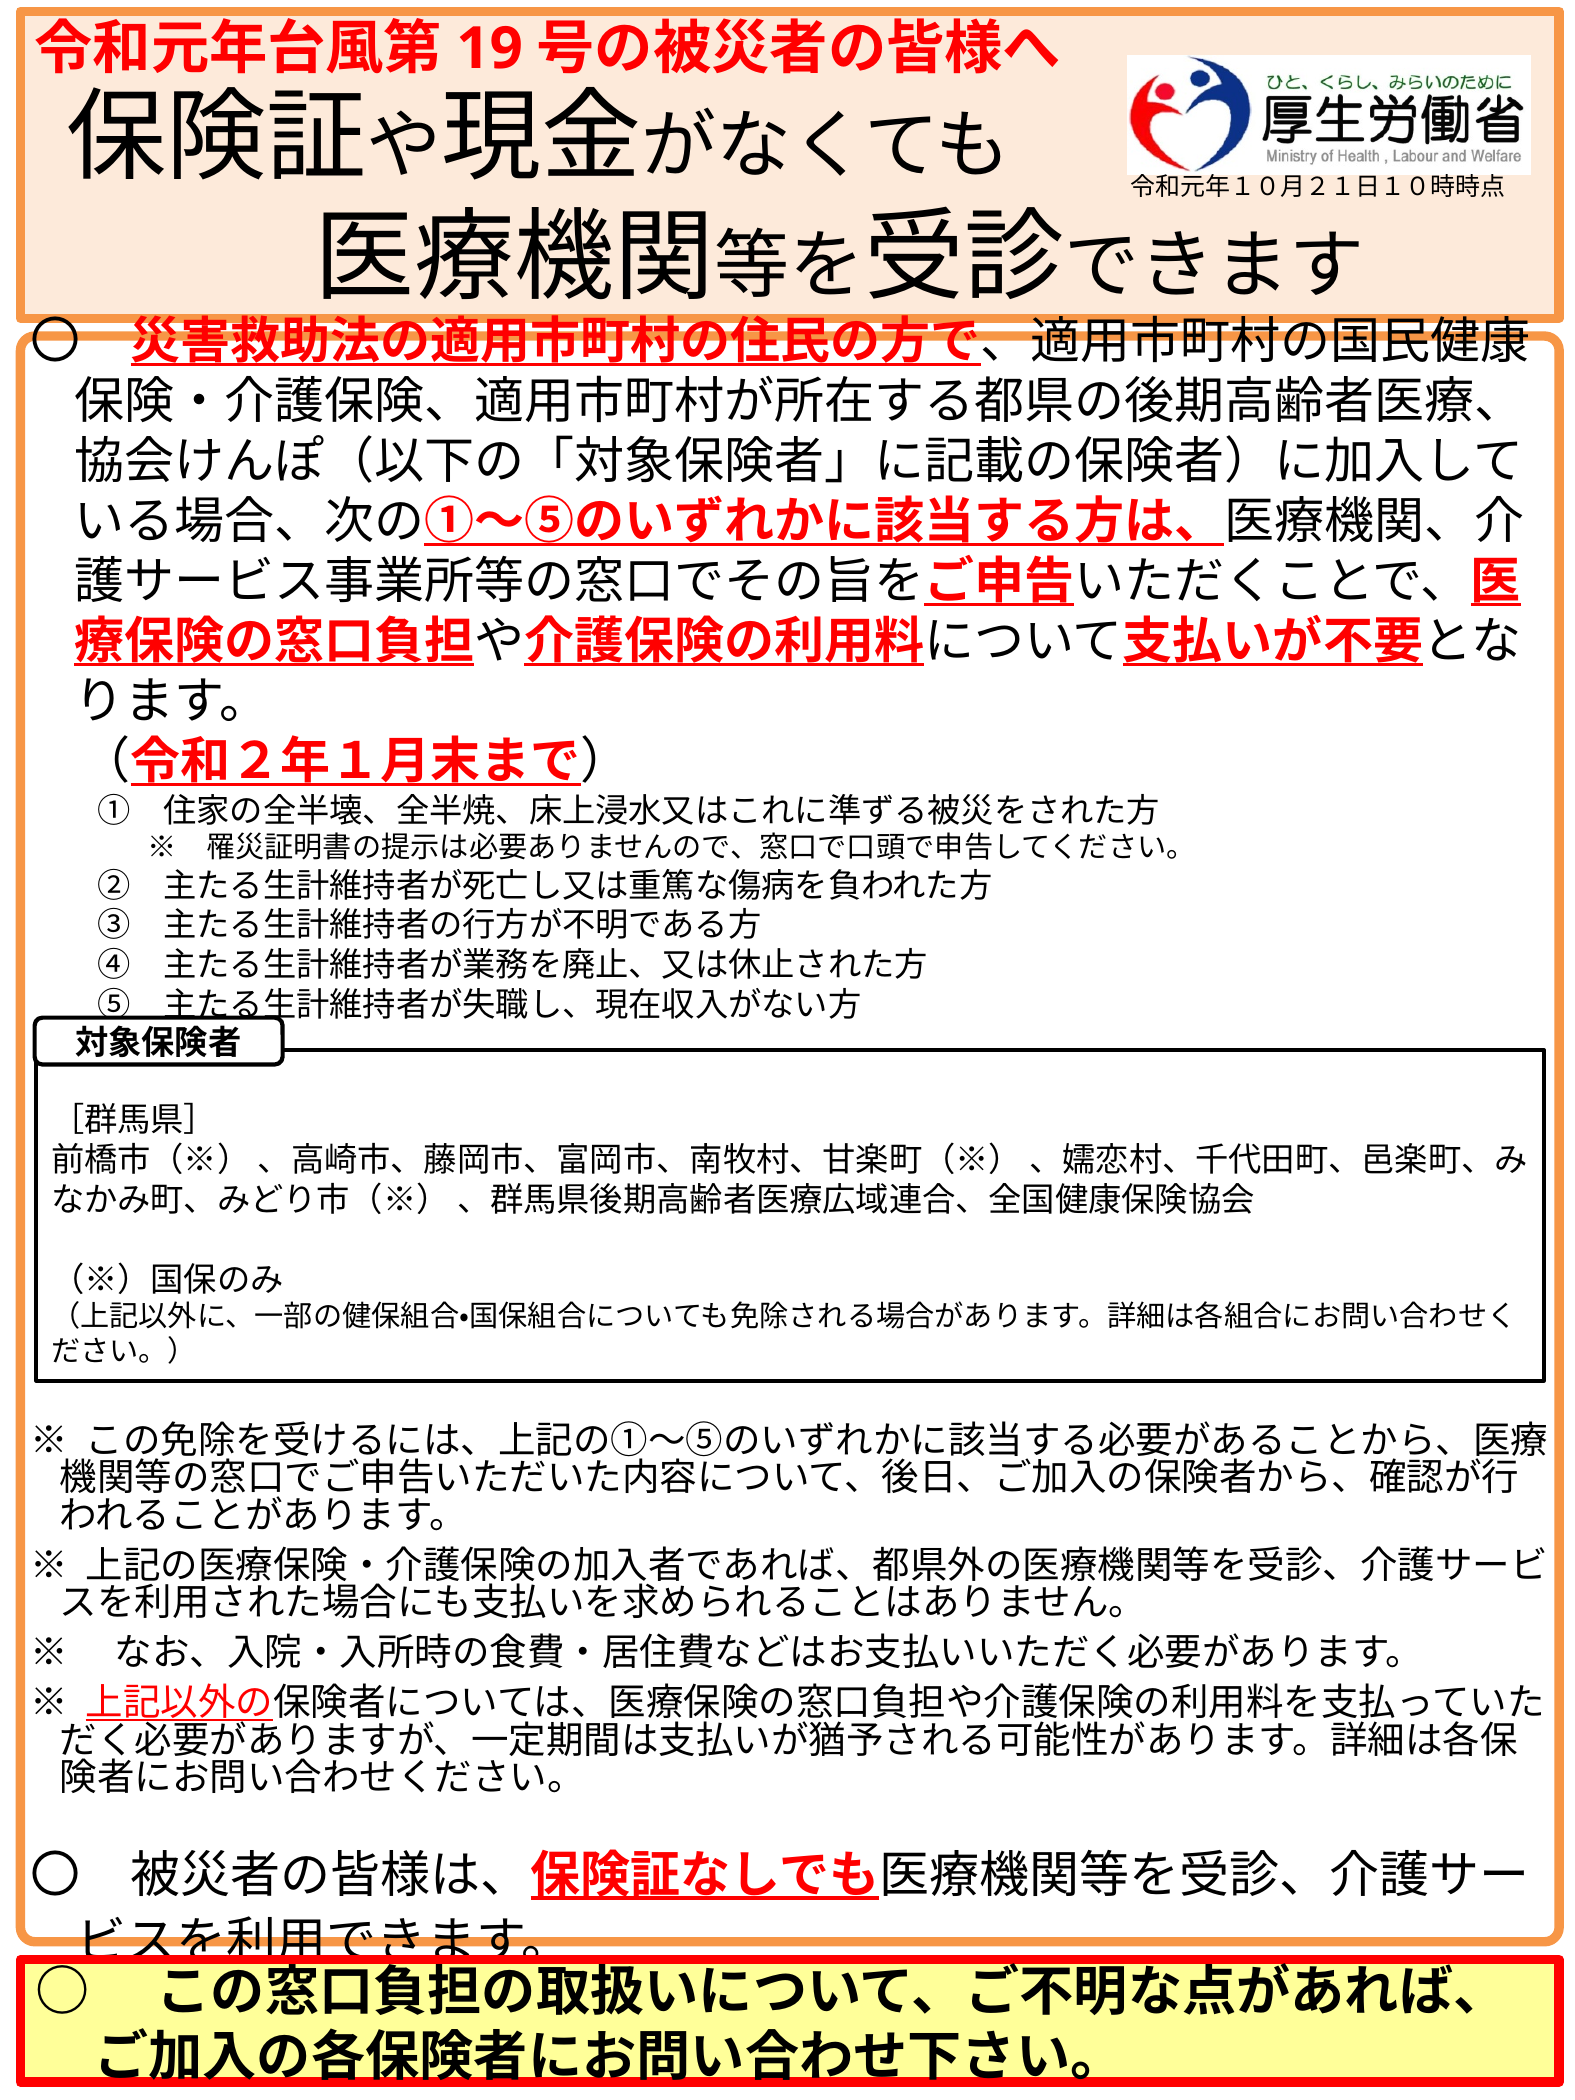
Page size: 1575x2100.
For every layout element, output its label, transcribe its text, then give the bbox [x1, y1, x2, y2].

text_box ［群馬県］ 前橋市（※） 、高崎市、藤岡市、富岡市、南牧村、甘楽町（※） 、嬬恋村、千代田町、邑楽町、みなかみ町、みどり市（※） 、群馬県後期高齢者医療広域連合、全国健康保険協会 （※）国保のみ （上記以外に、一部の健保組合・国保組合についても免除される場合があります。詳細は各組合にお問い合わせください。） [34, 1048, 1546, 1383]
text_box 対象保険者 [32, 1015, 285, 1067]
text_box ○ この窓口負担の取扱いについて、ご不明な点があれば、ご加入の各保険者にお問い合わせ下さい。 [18, 1957, 1561, 2084]
text_box 〇 災害救助法の適用市町村の住民の方で、適用市町村の国民健康保険・介護保険、適用市町村が所在する都県の後期高齢者医療、協会けんぽ（以下の「対象保険者」に記載の保険者）に加入している場合、次の➀～➄のいずれかに該当する方は、医療機関、介護サービス事業所等の窓口でその旨をご申告いただくことで、医療保険の窓口負担や介護保険の利用料について支払いが不要となります。 （令和２年１月末まで） ① 住家の全半壊、全半焼、床上浸水又はこれに準ずる被災をされた方 ※ 罹災証明書の提示は必要ありませんので、窓口で口頭で申告してください。 ② 主たる生計維持者が死亡し又は重篤な傷病を負われた方 ③ 主たる生計維持者の行方が不明である方 ④ 主たる生計維持者が業務を廃止、又は休止された方 ⑤ 主たる生計維持者が失職し、現在収入がない方 ※ この免除を受けるには、上記の①～⑤のいずれかに該当する必要があることから、医療機関等の窓口でご申告いただいた内容について、後日、ご加入の保険者から、確認が行われることがあります。 ※ 上記の医療保険・介護保険の加入者であれば、都県外の医療機関等を受診、介護サービスを利用された場合にも支払いを求められることはありません。 ※ なお、入院・入所時の食費・居住費などはお支払いいただく必要があります。 ※ 上記以外の保険者については、医療保険の窓口負担や介護保険の利用料を支払っていただく必要がありますが、一定期間は支払いが猶予される可能性があります。詳細は各保険者にお問い合わせください。 〇 被災者の皆様は、保険証なしでも医療機関等を受診、介護サービスを利用できます。 [18, 333, 1562, 1944]
text_box 保険証や現金がなくても 医療機関等を受診できます [18, 9, 1561, 320]
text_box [1115, 55, 1543, 209]
text_box 令和元年台風第19号の被災者の皆様へ [33, 1, 1081, 70]
